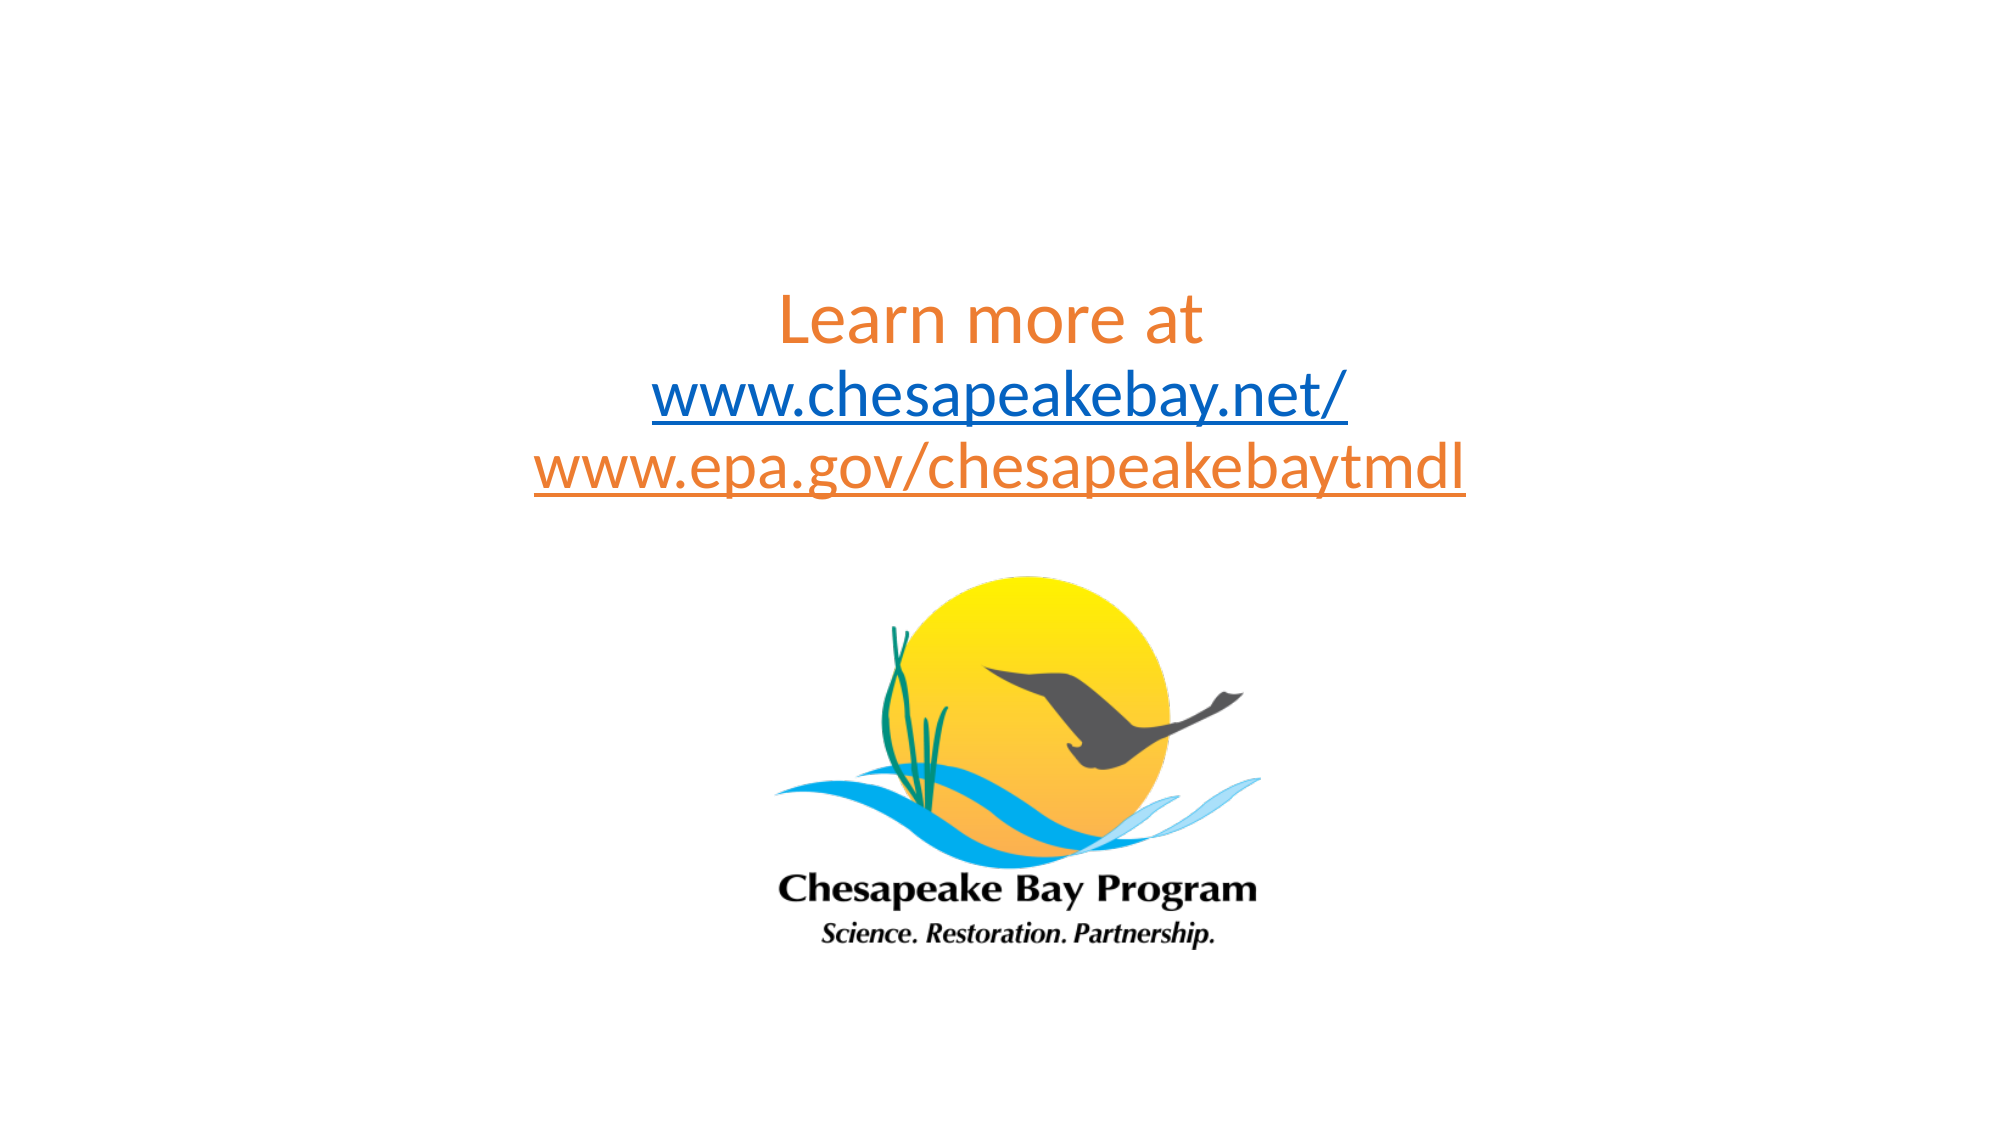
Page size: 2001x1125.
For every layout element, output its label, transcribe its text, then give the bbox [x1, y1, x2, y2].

picture [774, 574, 1261, 950]
list Learn more at www.chesapeakebay.net/ www.epa.gov/chesapeakebaytmdl [324, 97, 1675, 766]
